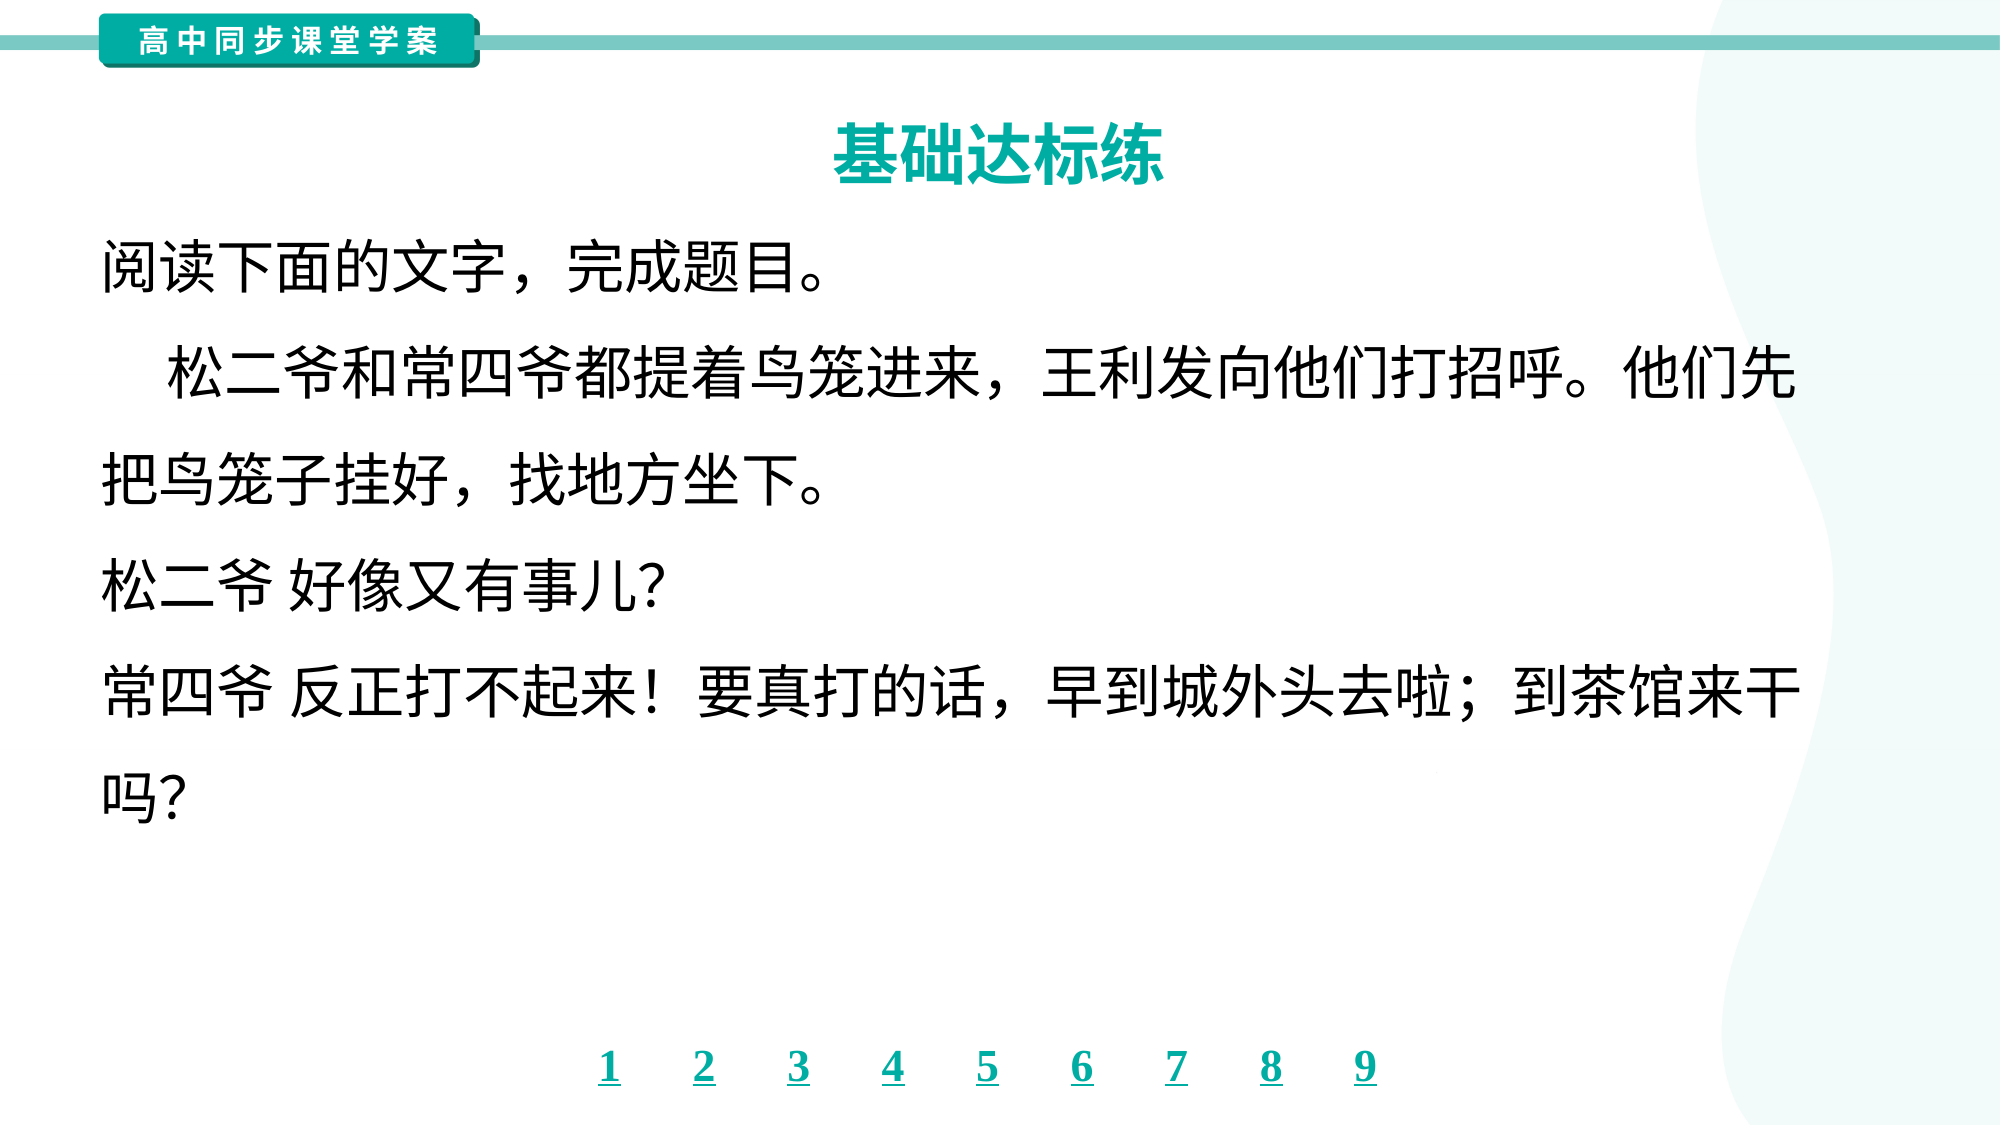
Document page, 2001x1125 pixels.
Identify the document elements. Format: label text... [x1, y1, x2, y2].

text_box 阅读下面的文字，完成题目。 松二爷和常四爷都提着鸟笼进来，王利发向他们打招呼。他们先 把鸟笼子挂好，找地方坐下。 松二爷 好像又有事儿？ 常四爷 反正打不起来！要真打的话，早到城外头去啦；到茶馆来干 吗？ [100, 193, 1899, 832]
picture [0, 0, 2000, 1125]
text_box 基础达标练 [100, 76, 1899, 193]
